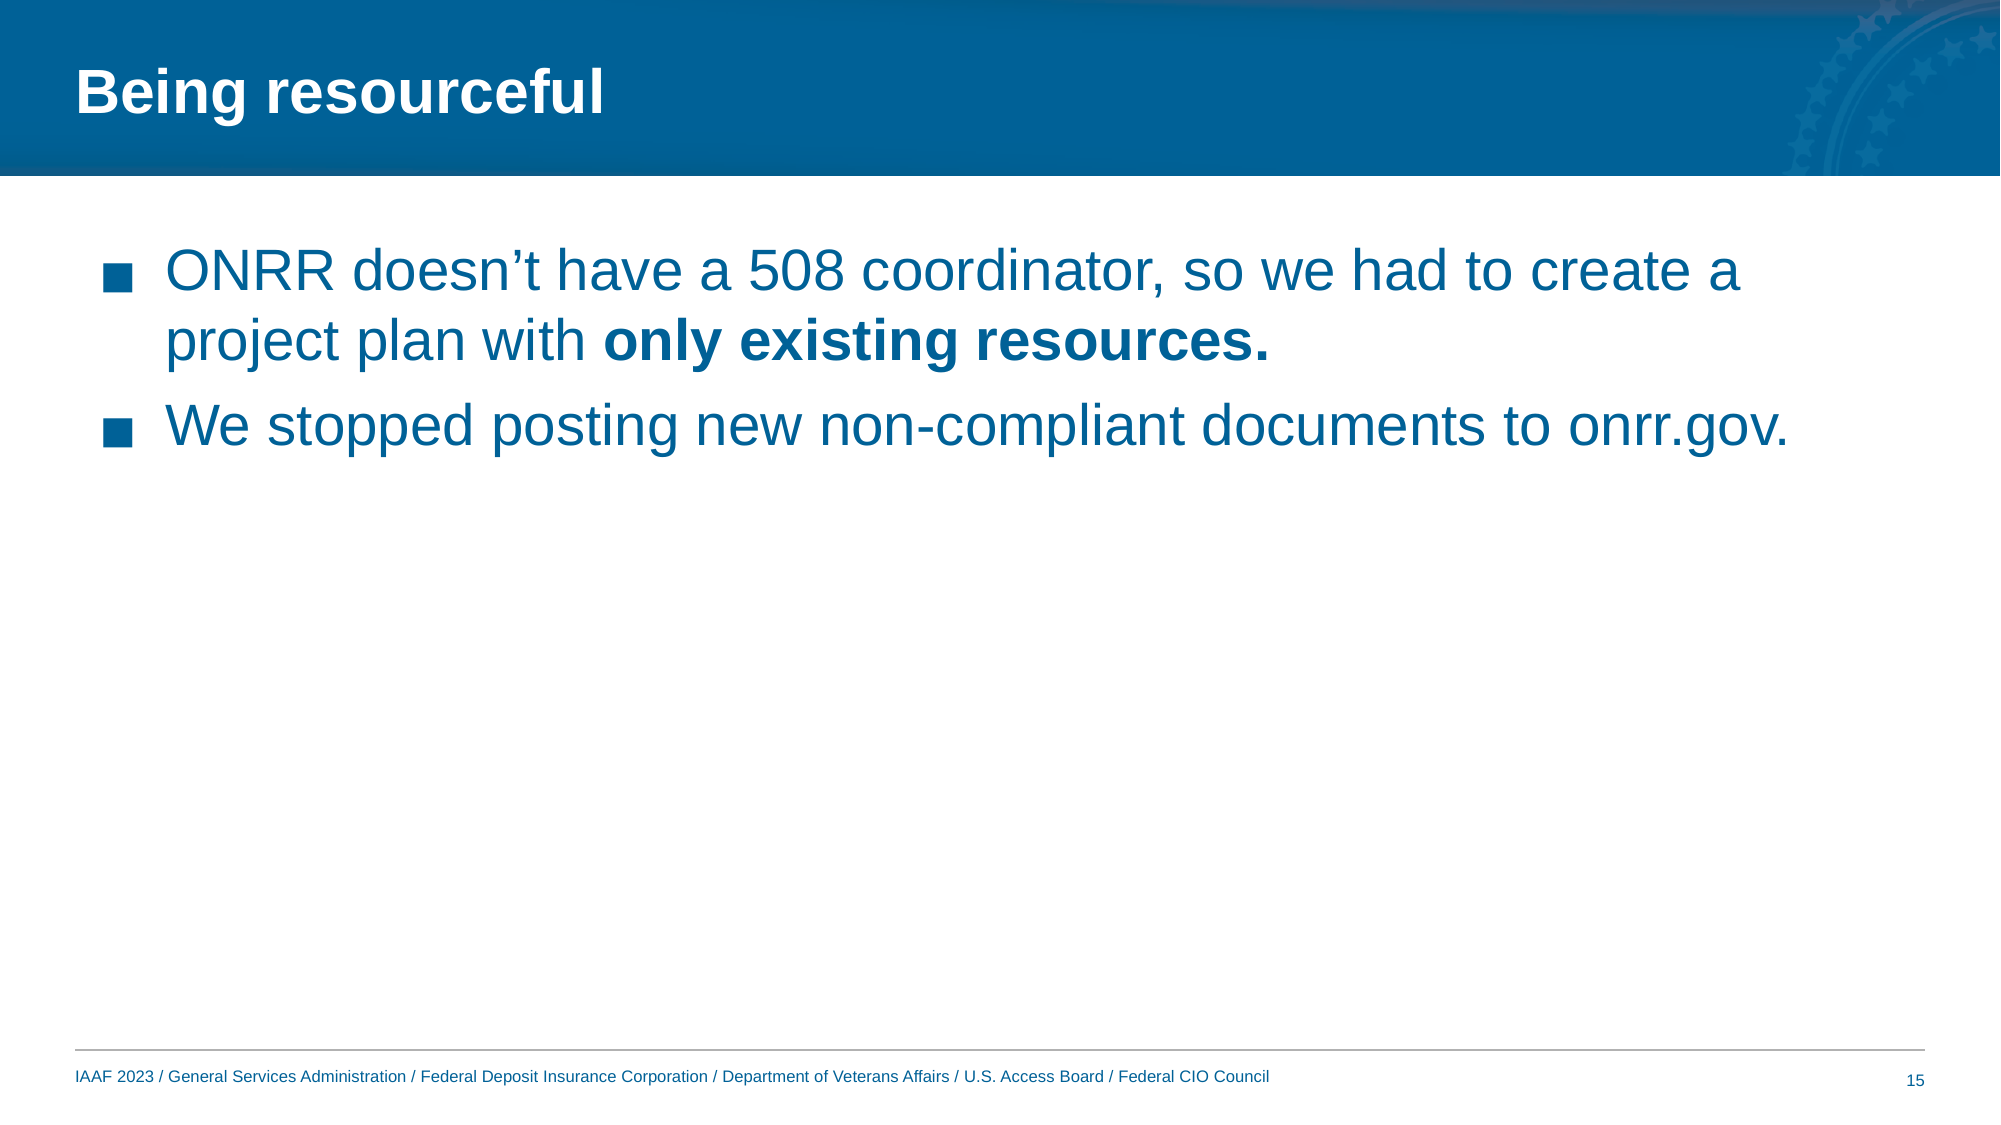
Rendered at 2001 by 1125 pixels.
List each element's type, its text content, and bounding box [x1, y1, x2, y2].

slide_number 15 [1880, 1065, 1925, 1095]
list ONRR doesn’t have a 508 coordinator, so we had to create a project plan with only existing resources. We stopped posting new non-compliant documents to onrr.gov. [75, 224, 1925, 1035]
picture [0, 0, 2000, 176]
picture [0, 168, 666, 176]
title Being resourceful [75, 52, 1800, 128]
